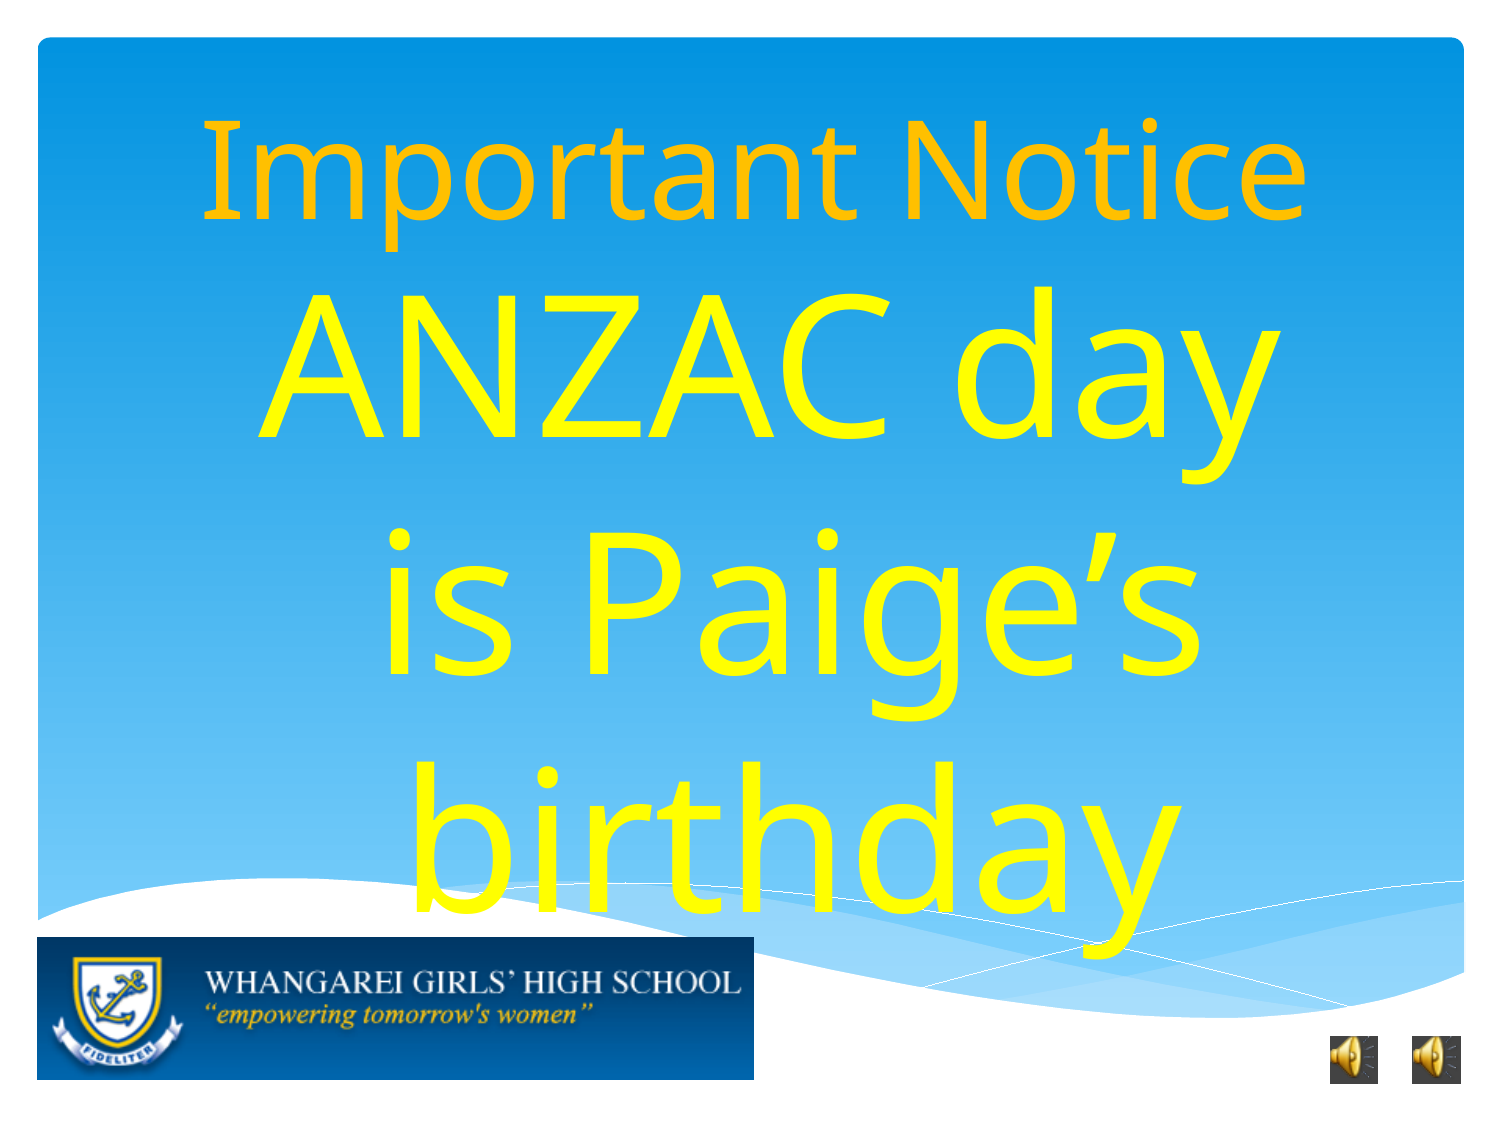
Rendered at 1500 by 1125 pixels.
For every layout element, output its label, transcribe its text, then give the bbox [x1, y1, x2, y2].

picture [37, 937, 754, 1080]
text_box Important Notice [149, 37, 1362, 255]
text_box ANZAC day is Paige’s birthday [149, 231, 1391, 963]
picture [1328, 1034, 1380, 1086]
picture [1411, 1034, 1462, 1086]
